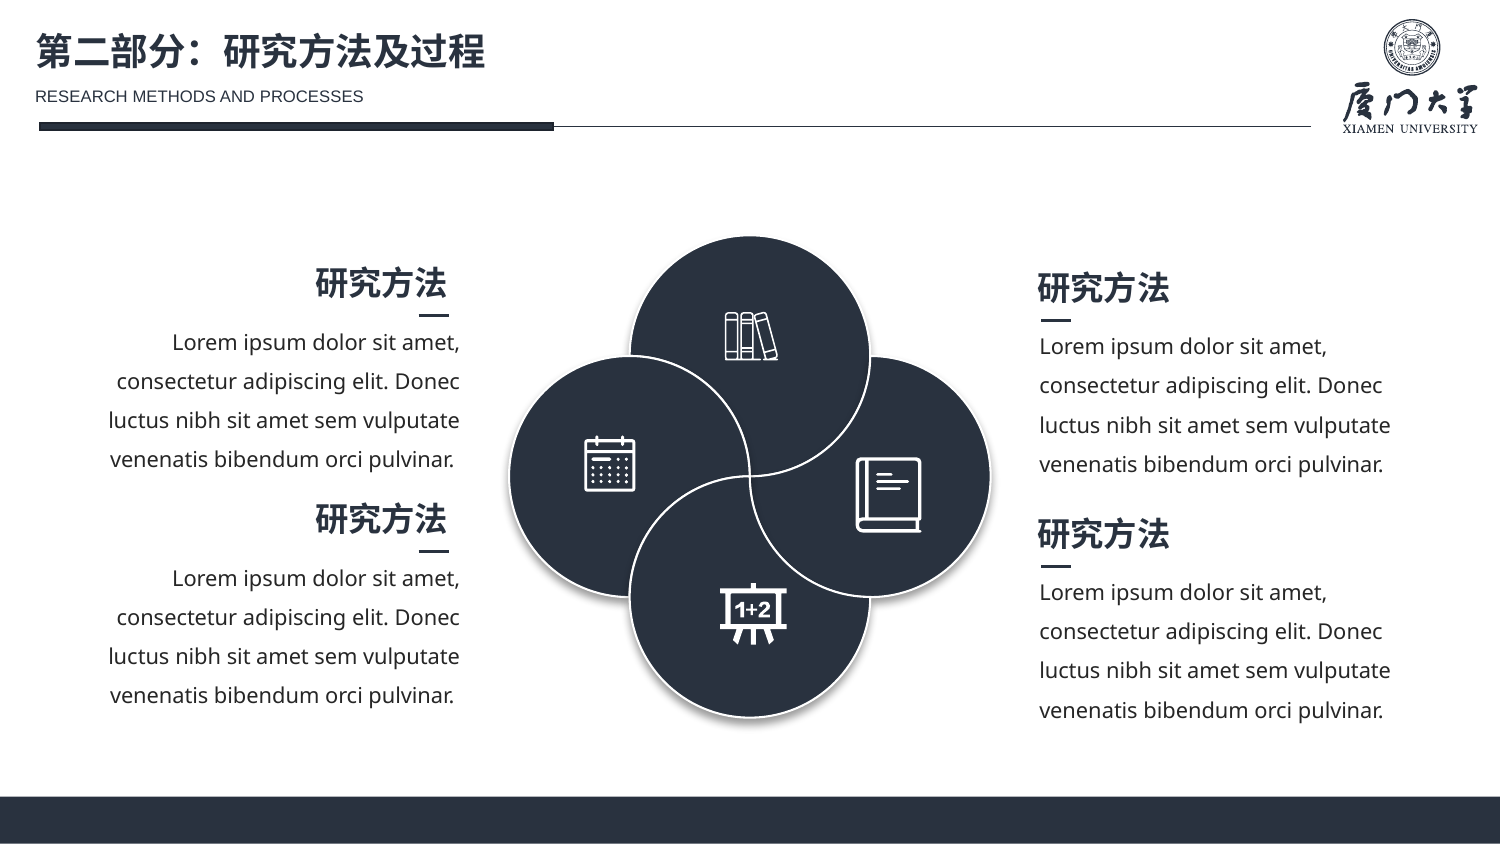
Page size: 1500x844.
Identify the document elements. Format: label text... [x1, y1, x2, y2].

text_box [584, 435, 636, 492]
text_box 第二部分：研究方法及过程 [20, 21, 501, 81]
text_box Lorem ipsum dolor sit amet, consectetur adipiscing elit. Donec luctus nibh sit amet sem vulputate venenatis bibendum orci pulvinar. [1024, 557, 1443, 730]
text_box [628, 234, 872, 474]
text_box RESEARCH METHODS AND PROCESSES [20, 78, 380, 114]
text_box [855, 457, 922, 533]
text_box Lorem ipsum dolor sit amet, consectetur adipiscing elit. Donec luctus nibh sit amet sem vulputate venenatis bibendum orci pulvinar. [1024, 312, 1443, 485]
text_box 研究方法 [1022, 259, 1186, 315]
text_box 研究方法 [300, 255, 463, 307]
text_box [628, 475, 872, 719]
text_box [724, 311, 779, 361]
text_box Lorem ipsum dolor sit amet, consectetur adipiscing elit. Donec luctus nibh sit amet sem vulputate venenatis bibendum orci pulvinar. [56, 543, 476, 716]
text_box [720, 583, 787, 645]
text_box 研究方法 [1022, 505, 1186, 560]
text_box 研究方法 [300, 491, 463, 543]
text_box [508, 354, 751, 598]
text_box Lorem ipsum dolor sit amet, consectetur adipiscing elit. Donec luctus nibh sit amet sem vulputate venenatis bibendum orci pulvinar. [56, 307, 476, 480]
text_box [756, 354, 992, 599]
